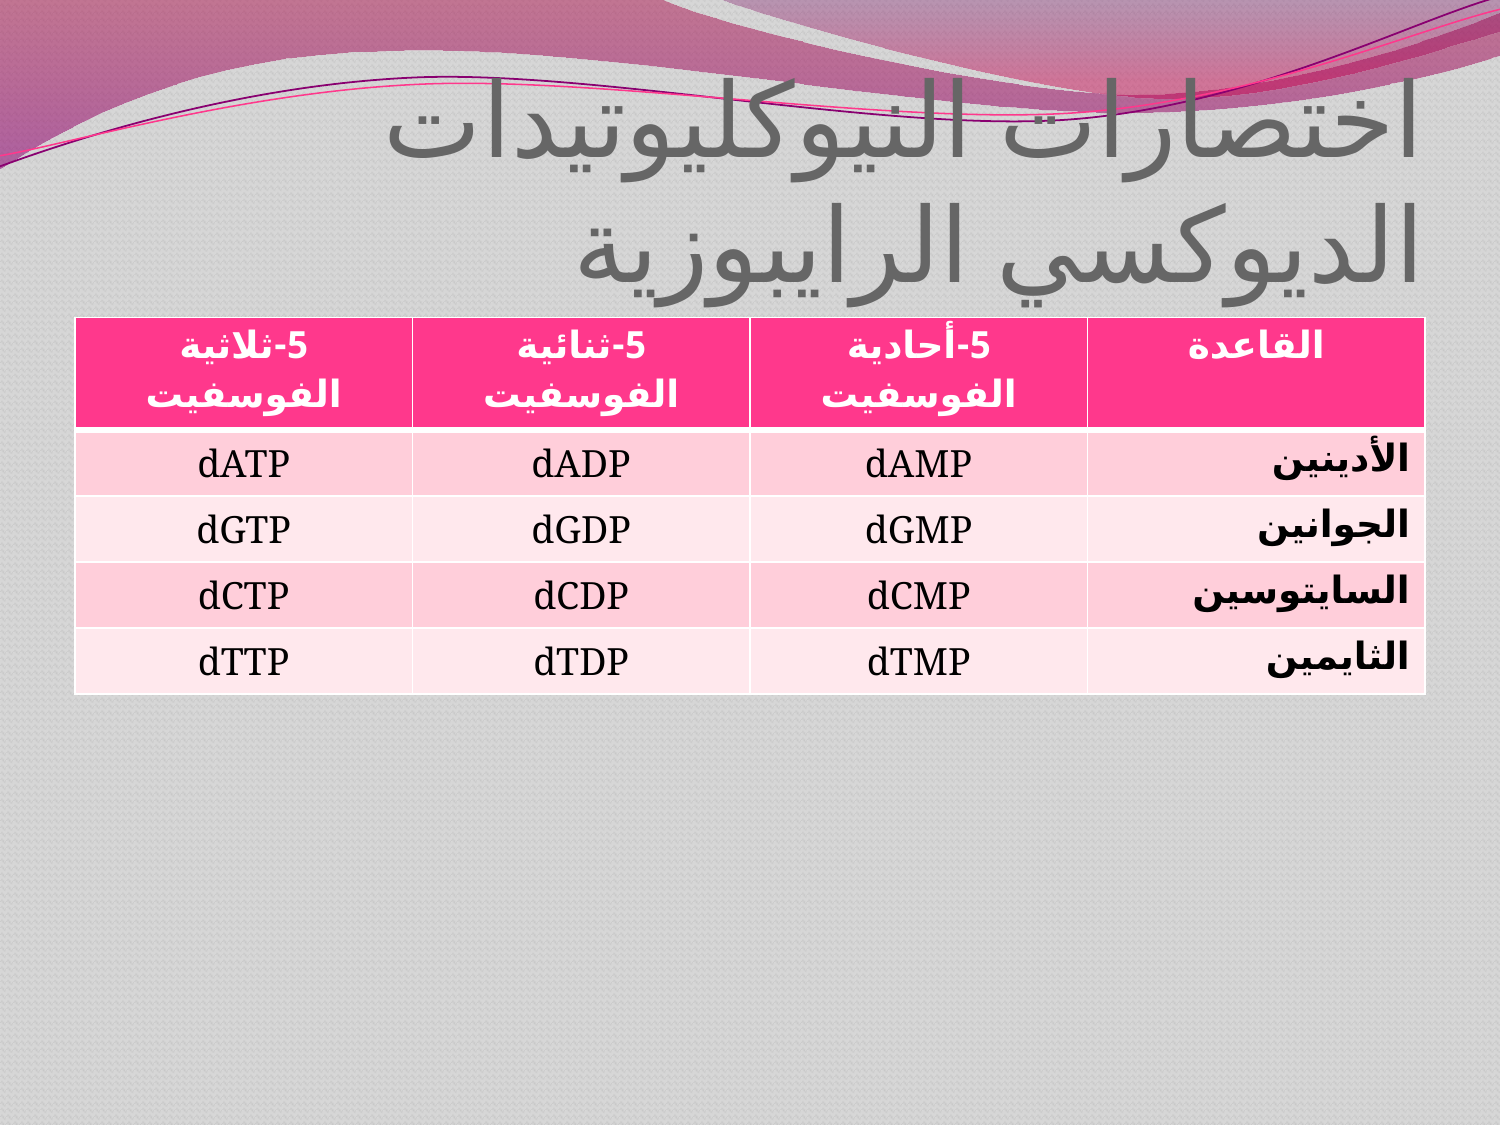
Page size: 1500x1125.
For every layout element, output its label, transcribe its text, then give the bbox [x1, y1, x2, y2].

table_cell الثايمين [1088, 629, 1424, 693]
table_cell dTDP [413, 629, 749, 693]
table_cell dCTP [76, 563, 412, 627]
table_cell dGTP [76, 497, 412, 561]
table_cell dTMP [751, 629, 1087, 693]
table_cell dADP [413, 433, 749, 495]
table_cell dATP [76, 433, 412, 495]
table_header 5-ثلاثية الفوسفيت [76, 318, 412, 427]
table_cell dCMP [751, 563, 1087, 627]
table_header 5-أحادية الفوسفيت [751, 318, 1087, 427]
table_cell dTTP [76, 629, 412, 693]
table_cell الجوانين [1088, 497, 1424, 561]
table_header القاعدة [1088, 318, 1424, 427]
table_cell dAMP [751, 433, 1087, 495]
table_cell dGDP [413, 497, 749, 561]
table_cell dCDP [413, 563, 749, 627]
table_header 5-ثنائية الفوسفيت [413, 318, 749, 427]
table_cell dGMP [751, 497, 1087, 561]
table_cell السايتوسين [1088, 563, 1424, 627]
table_cell الأدينين [1088, 433, 1424, 495]
title اختصارات النيوكليوتيدات الديوكسي الرايبوزية [75, 115, 1425, 303]
